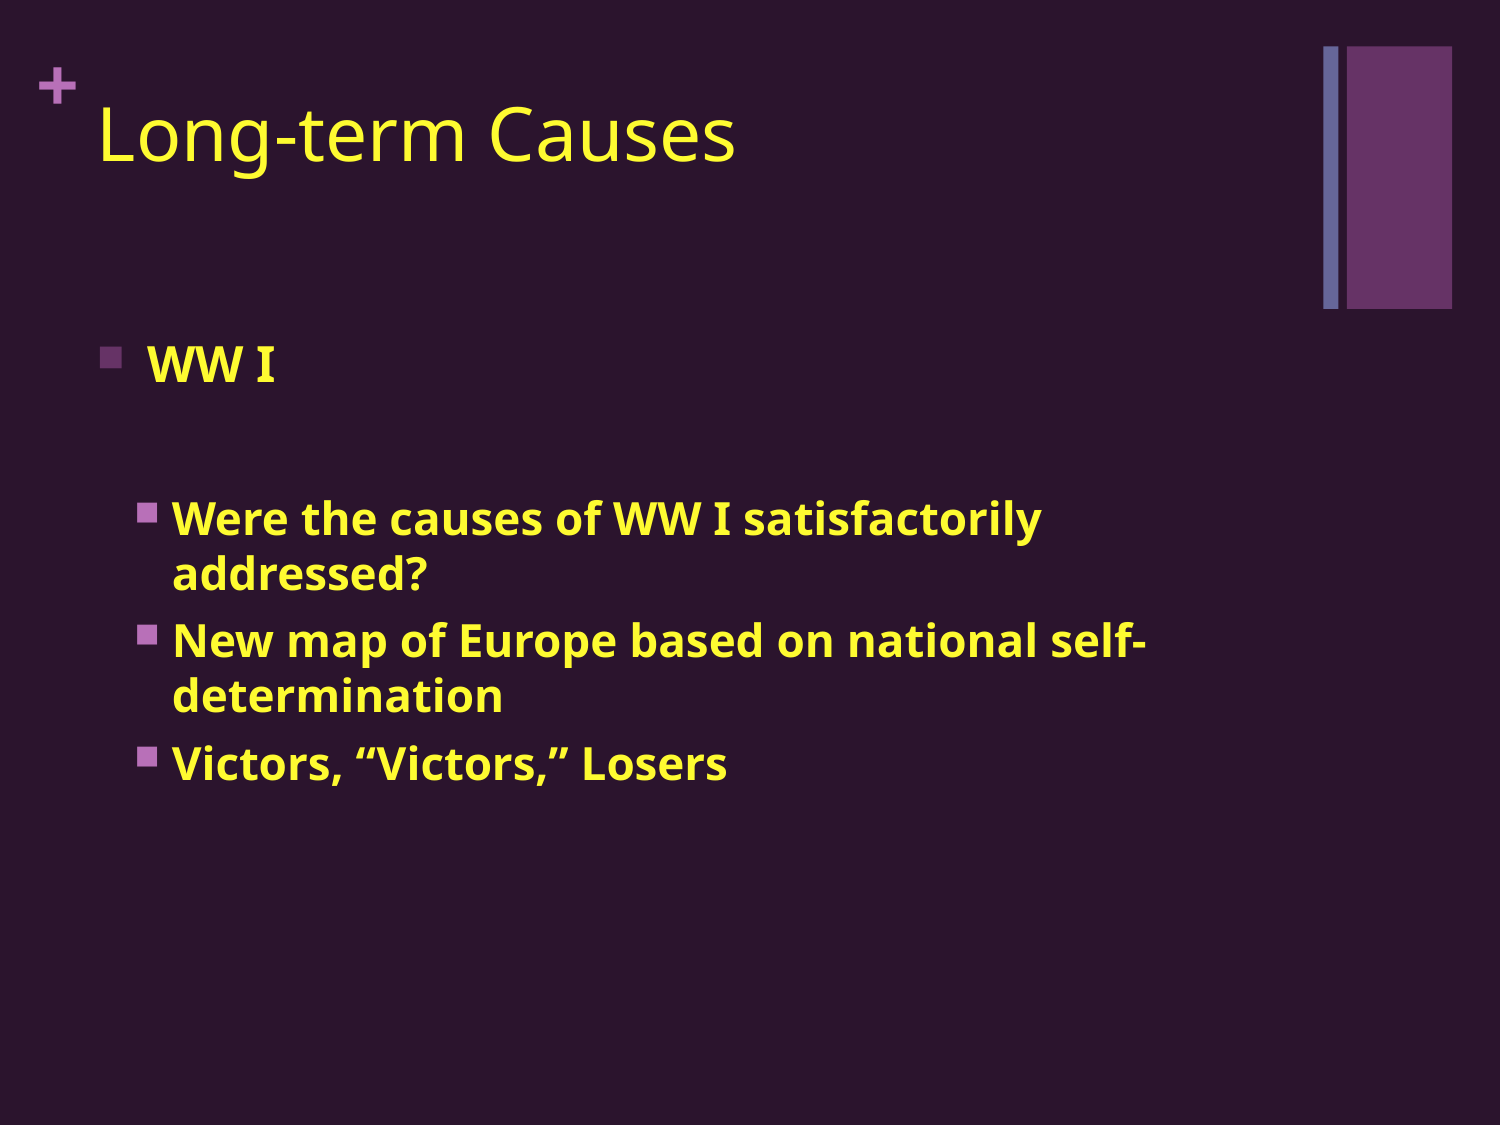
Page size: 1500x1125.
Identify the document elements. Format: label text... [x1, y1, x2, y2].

title Long-term Causes [81, 79, 1322, 263]
list WW I Were the causes of WW I satisfactorily addressed? New map of Europe based on national self-determination Victors, “Victors,” Losers [81, 324, 1322, 1005]
